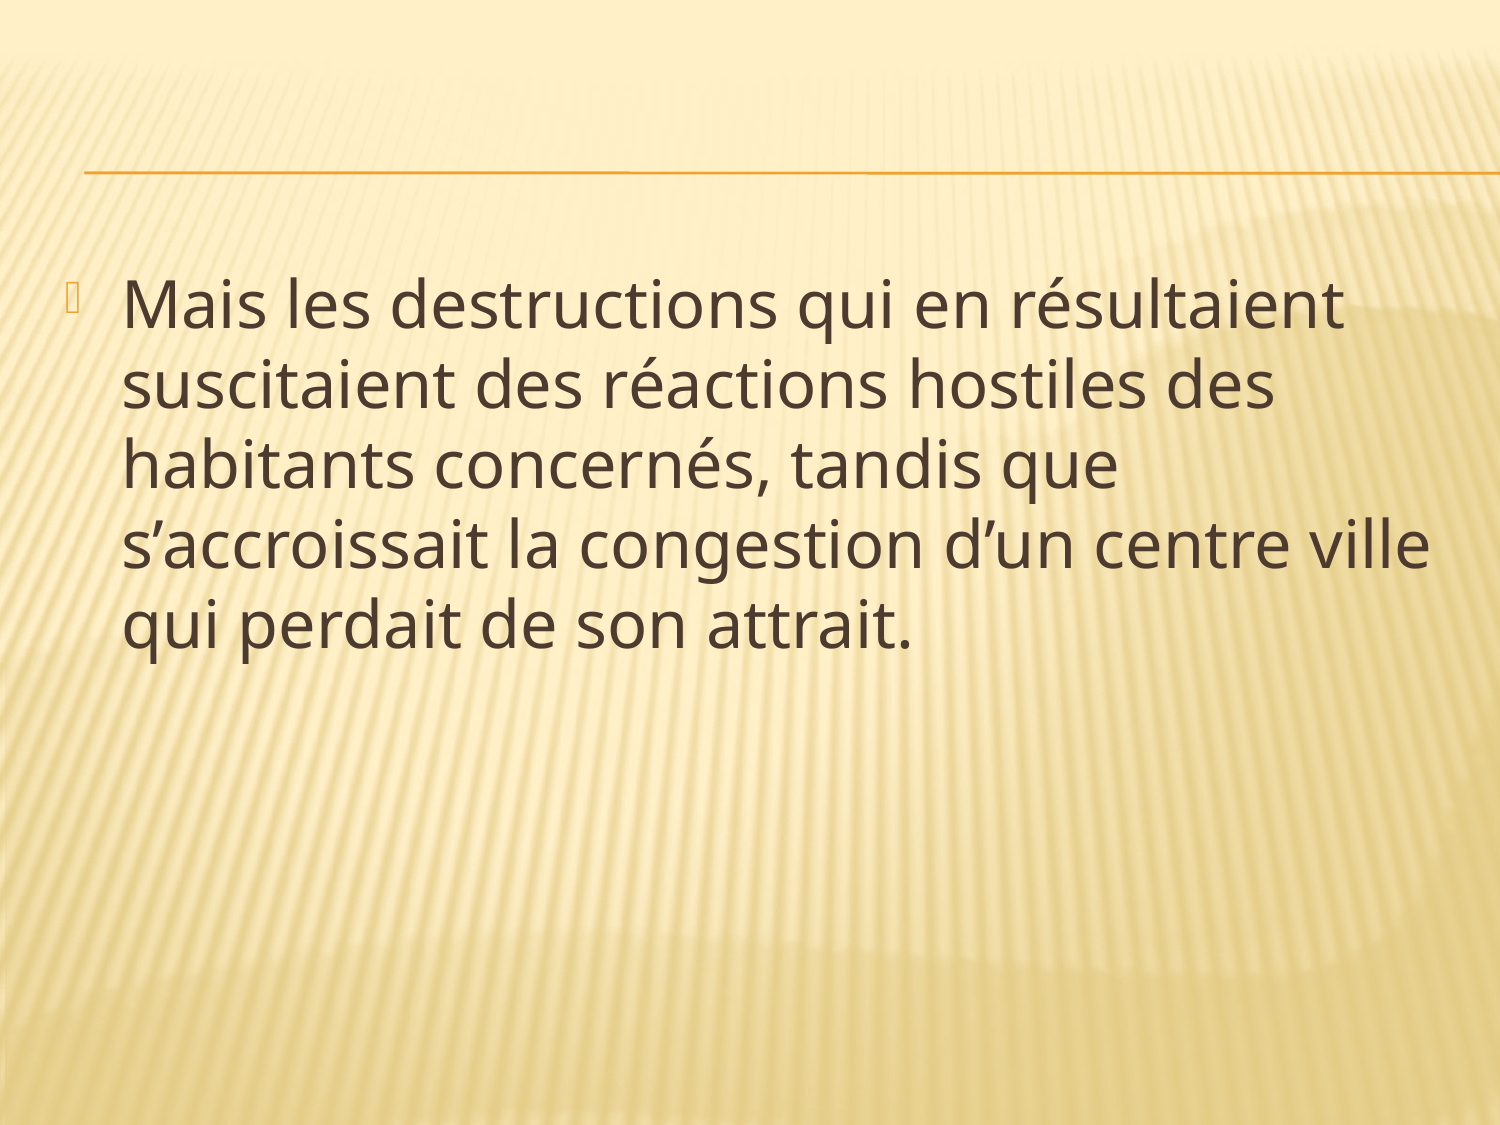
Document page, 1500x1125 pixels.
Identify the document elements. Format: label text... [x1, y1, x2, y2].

list Mais les destructions qui en résultaient suscitaient des réactions hostiles des habitants concernés, tandis que s’accroissait la congestion d’un centre ville qui perdait de son attrait. [50, 254, 1475, 998]
